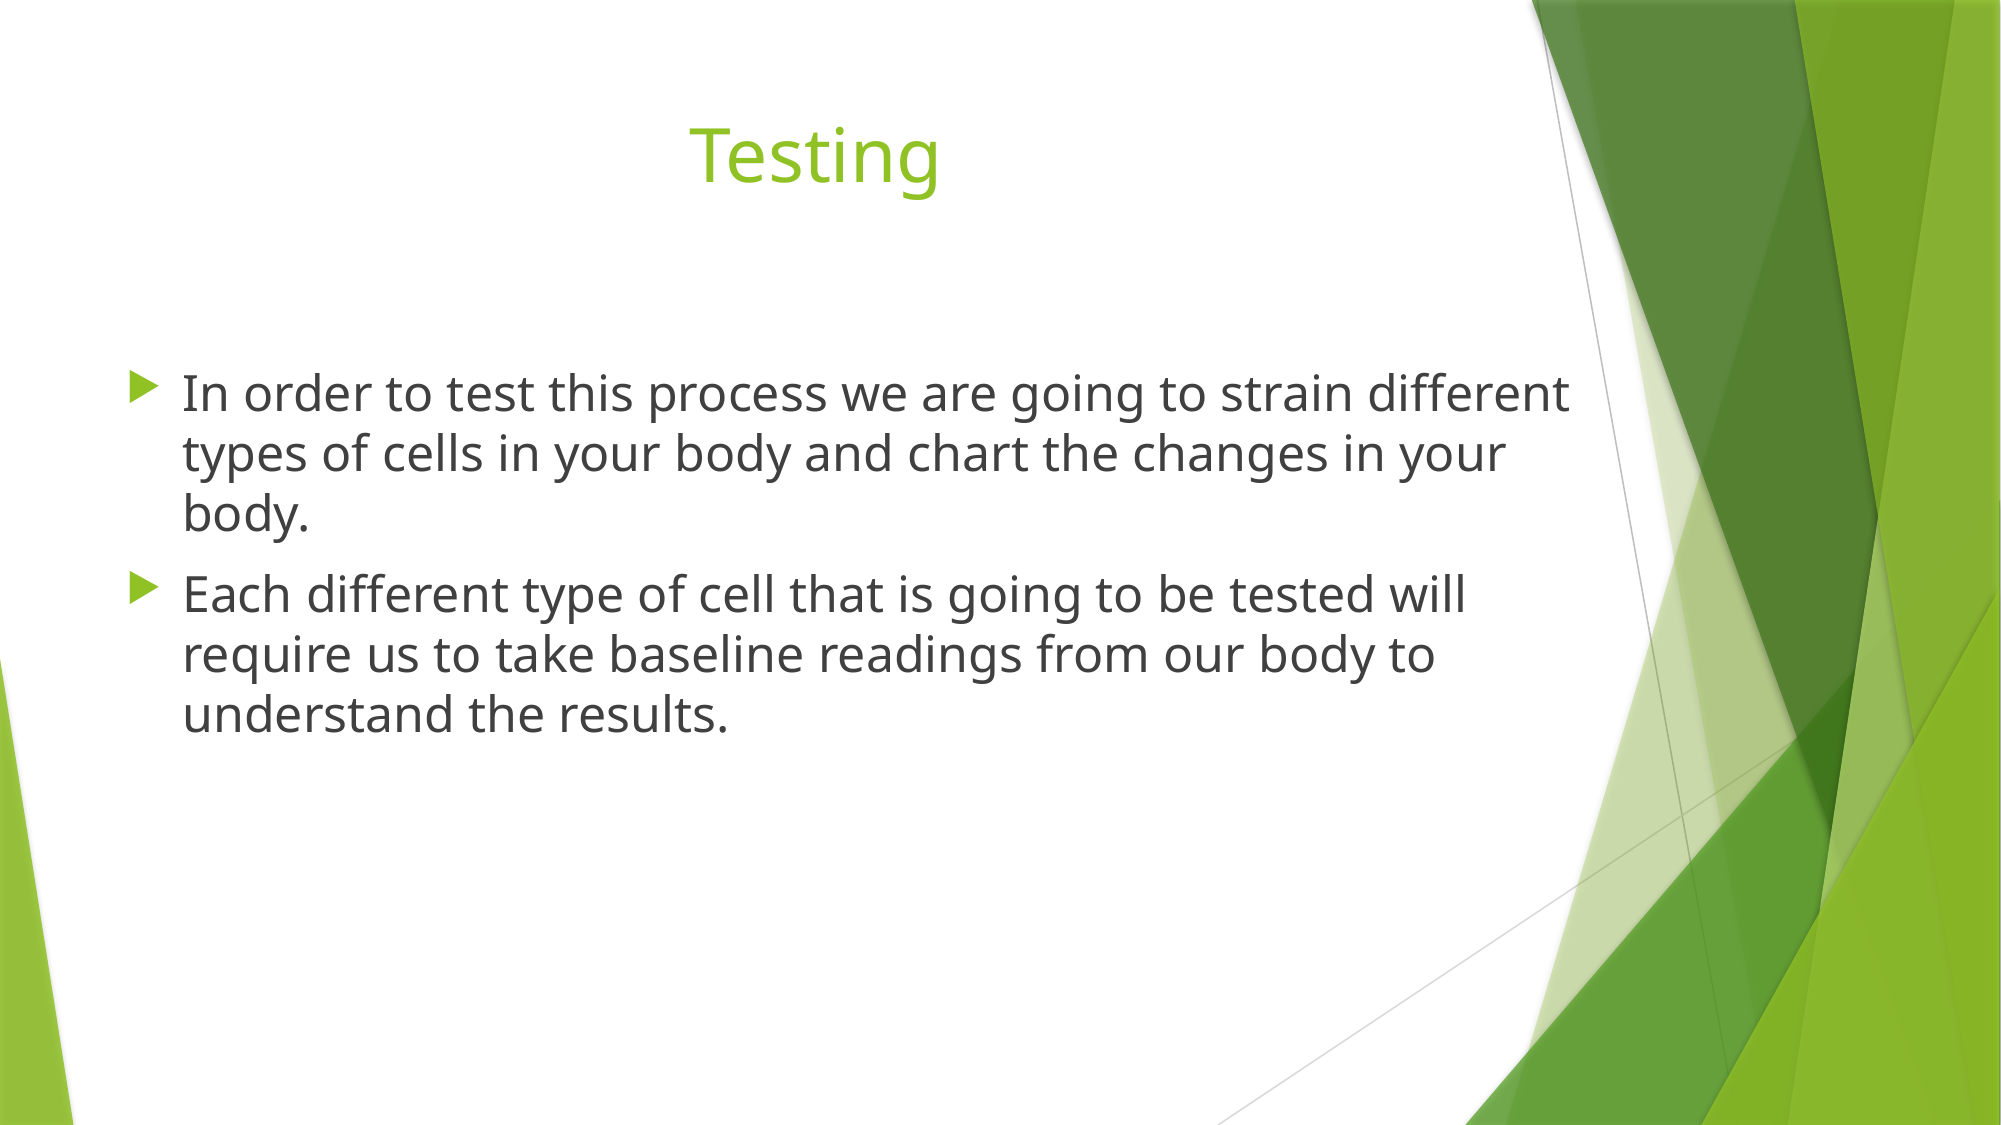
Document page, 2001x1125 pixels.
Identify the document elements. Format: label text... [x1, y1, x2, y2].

title Testing [111, 99, 1522, 317]
list In order to test this process we are going to strain different types of cells in your body and chart the changes in your body. Each different type of cell that is going to be tested will require us to take baseline readings from our body to understand the results. [111, 354, 1618, 992]
